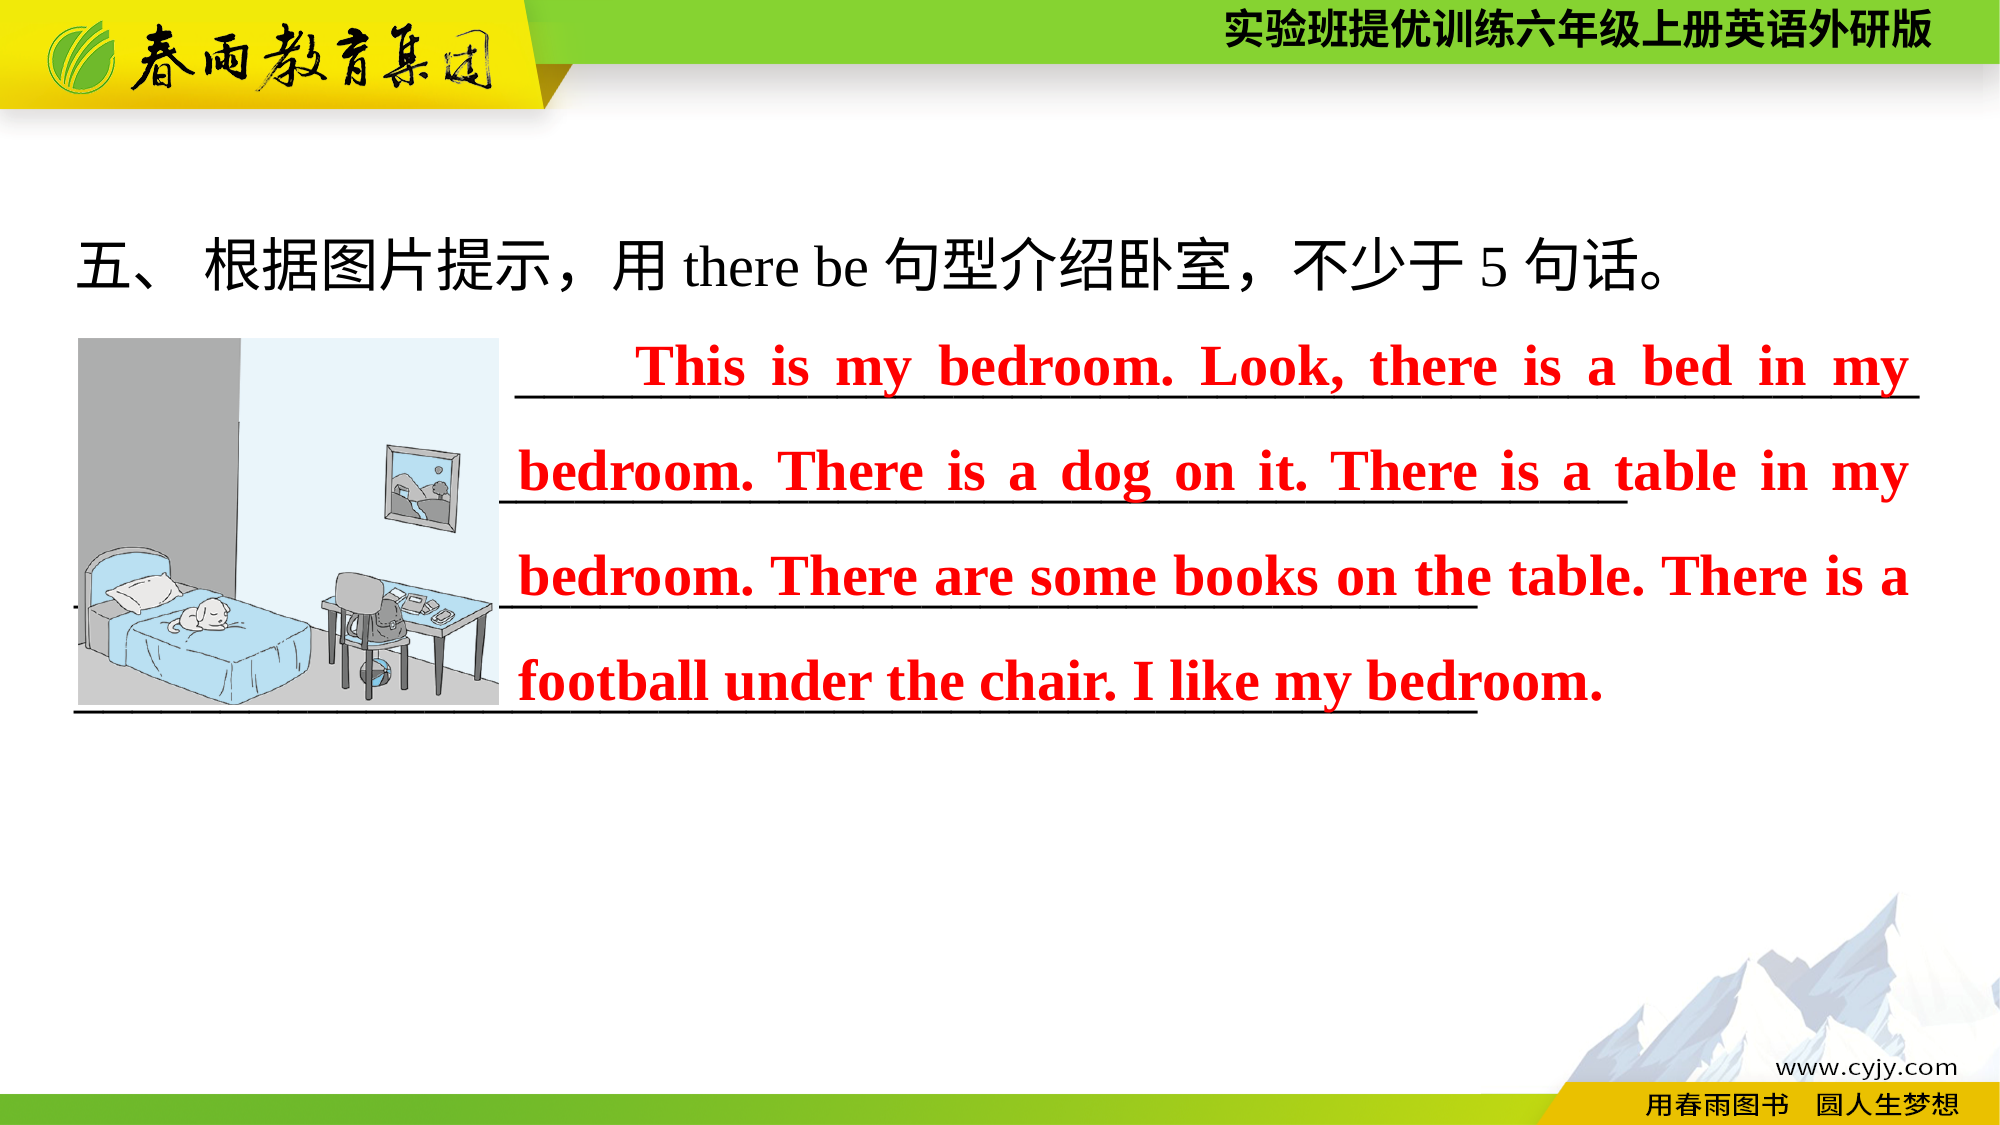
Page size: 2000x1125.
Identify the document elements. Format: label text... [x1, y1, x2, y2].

picture [0, 0, 2000, 1125]
list 五、 根据图片提示，用there be句型介绍卧室，不少于5句话。 ________________________________________________ ________________________________________________ ________________________________________________ ________________________________________________ [59, 185, 1944, 719]
text_box This is my bedroom. Look, there is a bed in my bedroom. There is a dog on it. There is a table in my bedroom. There are some books on the table. There is a football under the chair. I like my bedroom. [503, 284, 1926, 720]
